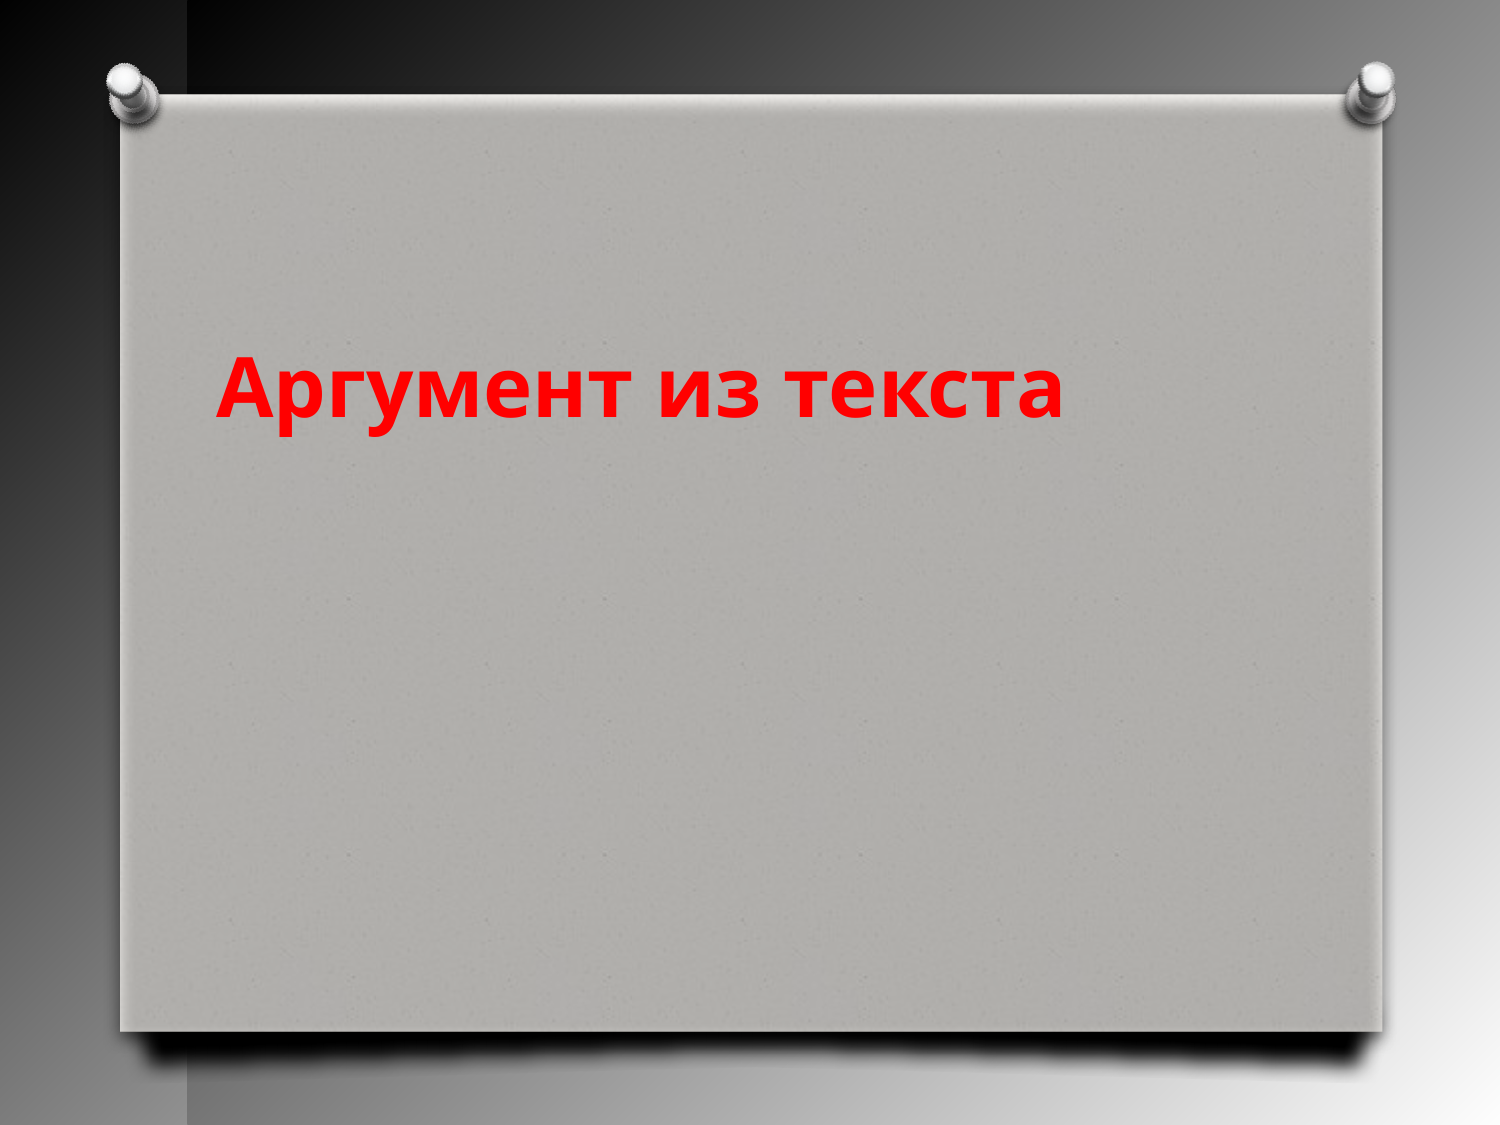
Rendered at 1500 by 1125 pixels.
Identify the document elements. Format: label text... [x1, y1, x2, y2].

text_box Аргумент из текста [201, 326, 1082, 441]
picture [75, 29, 198, 153]
picture [1317, 35, 1439, 156]
